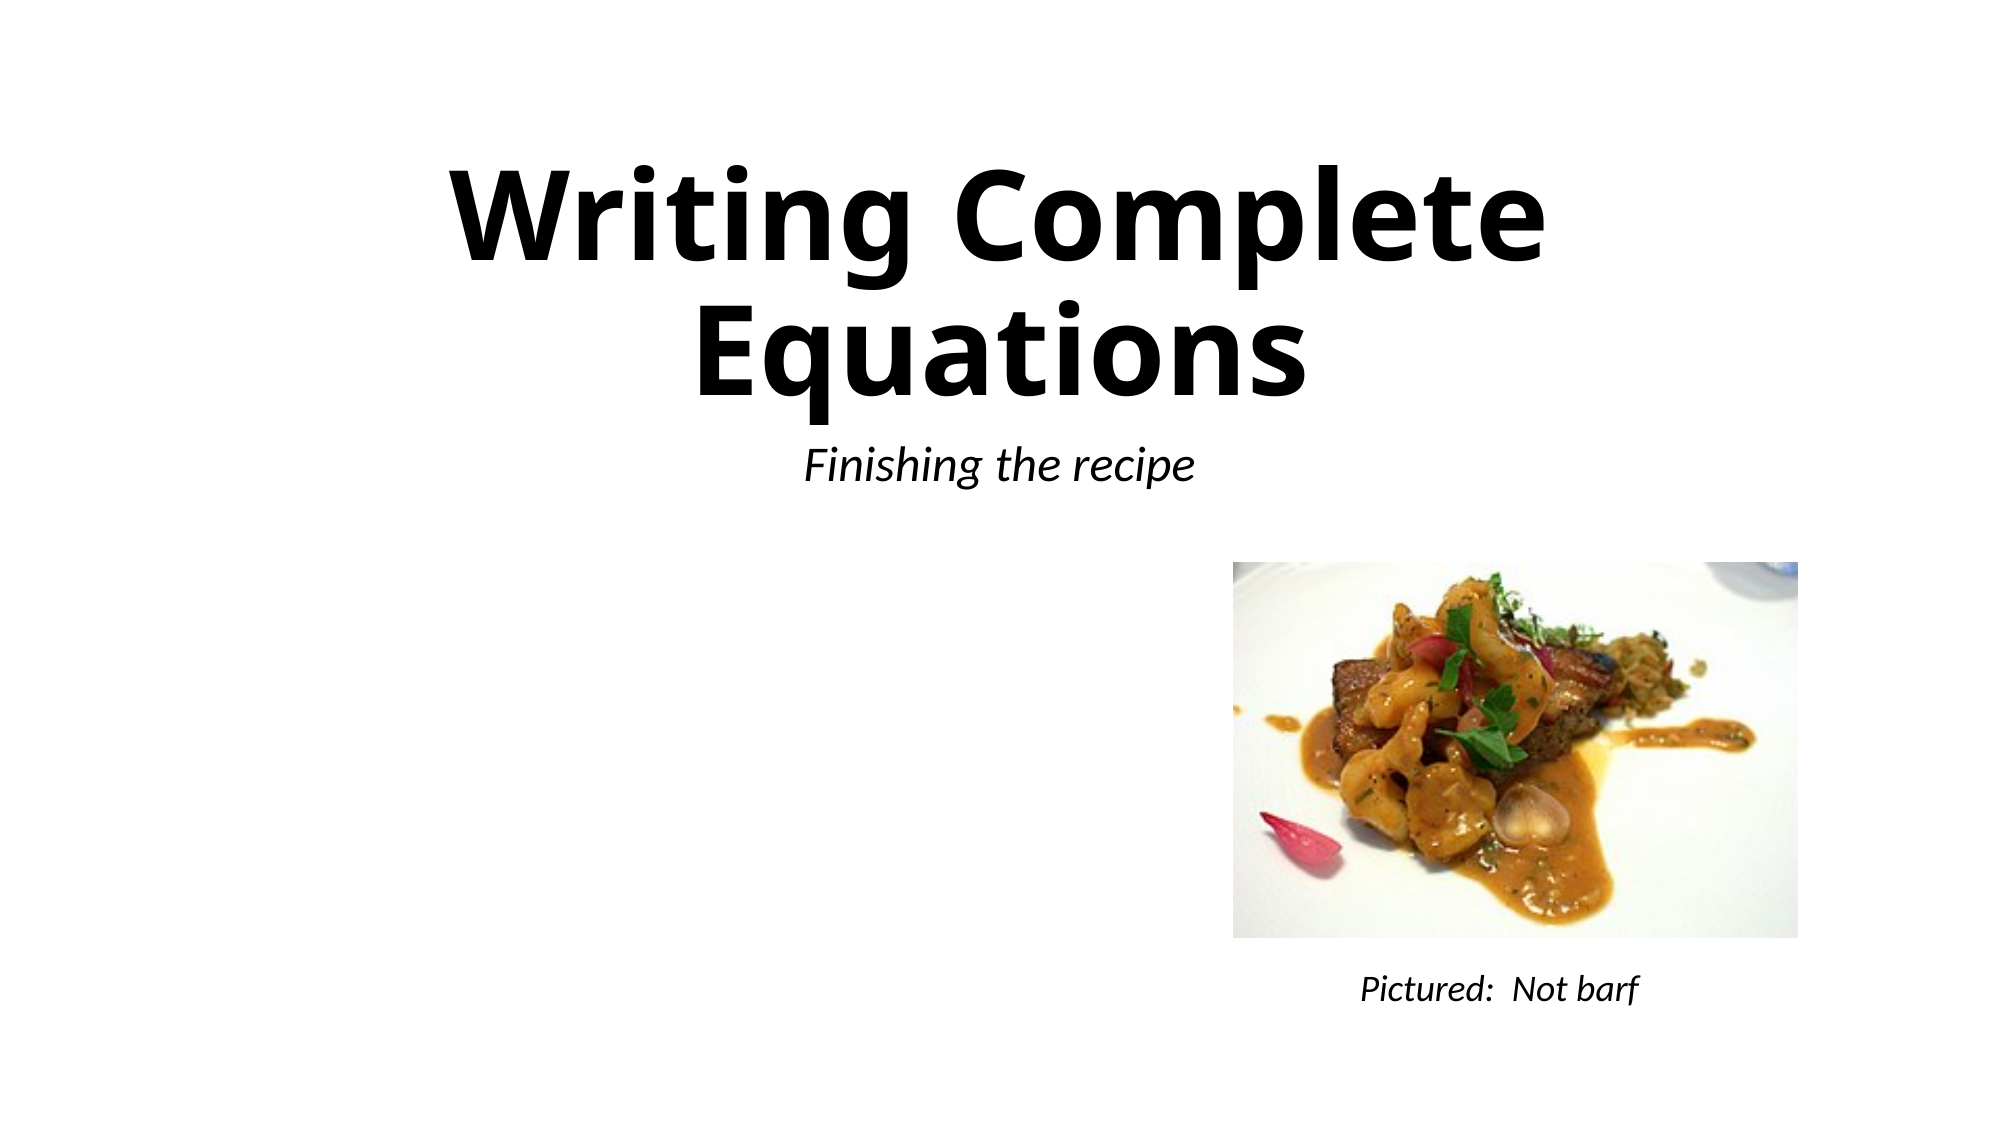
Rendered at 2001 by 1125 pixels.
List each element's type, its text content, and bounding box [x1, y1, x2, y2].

text_box Pictured: Not barf [1345, 956, 1953, 1016]
picture [1233, 562, 1798, 938]
title Writing Complete Equations [249, 38, 1750, 430]
subtitle Finishing the recipe [249, 430, 1750, 702]
